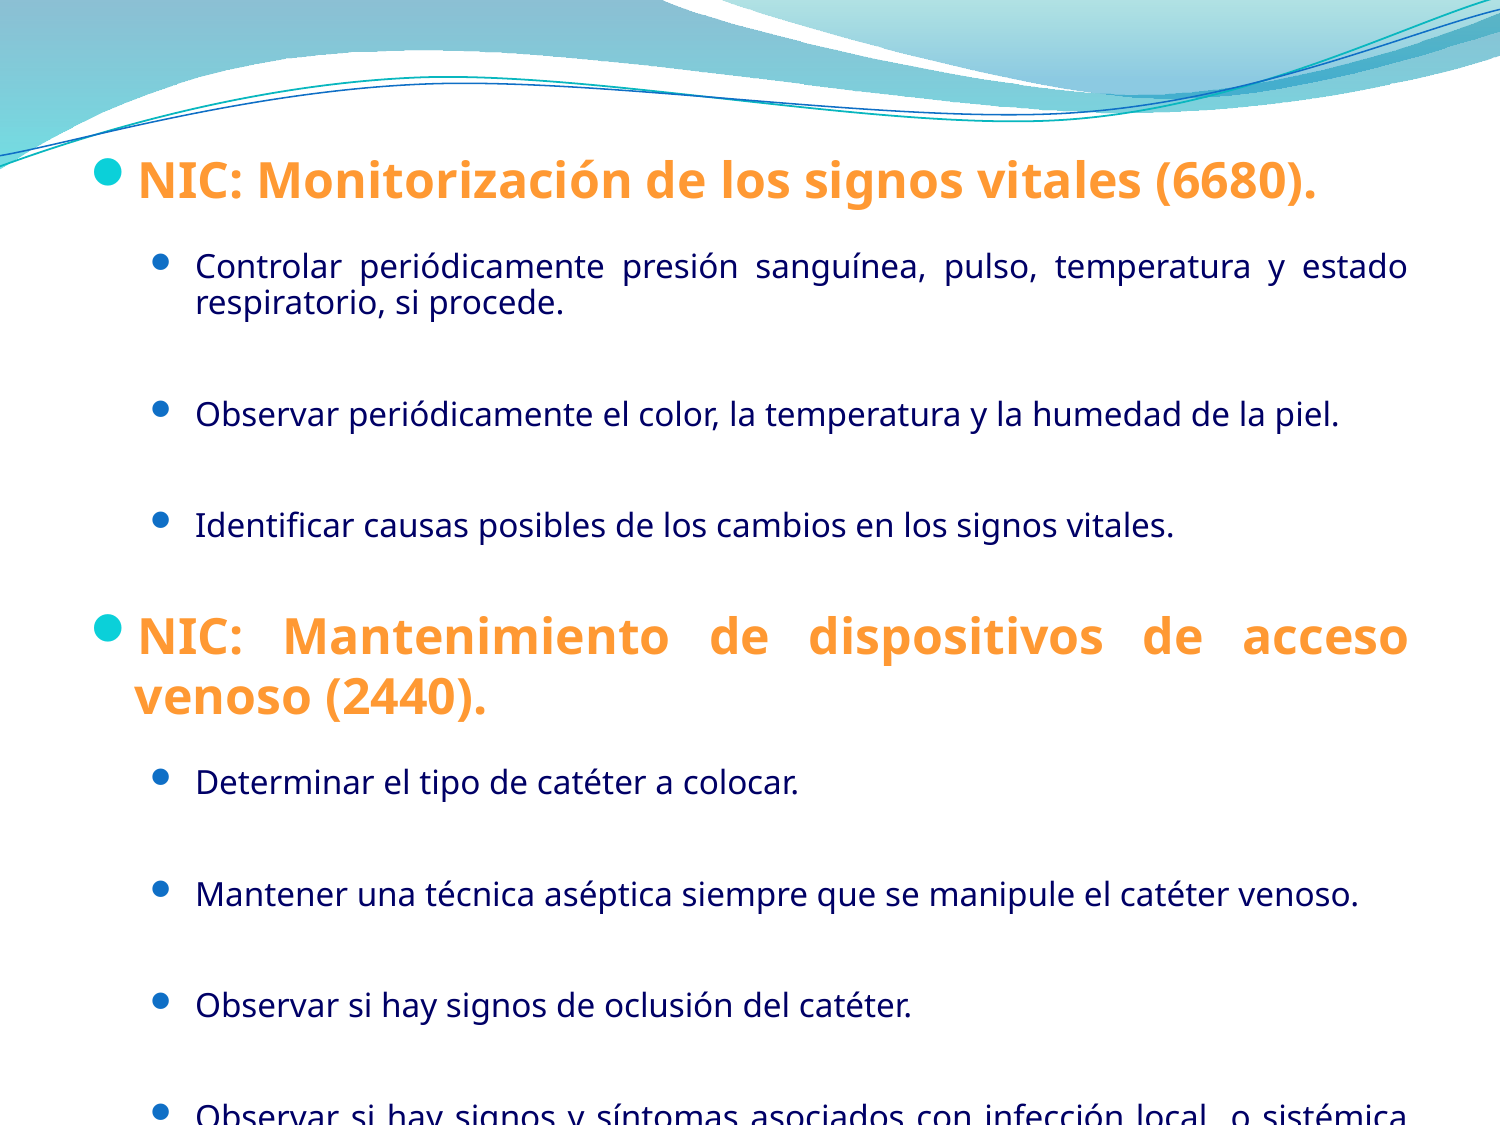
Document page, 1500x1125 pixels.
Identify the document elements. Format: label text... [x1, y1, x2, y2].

list NIC: Monitorización de los signos vitales (6680). Controlar periódicamente presión sanguínea, pulso, temperatura y estado respiratorio, si procede. Observar periódicamente el color, la temperatura y la humedad de la piel. Identificar causas posibles de los cambios en los signos vitales. NIC: Mantenimiento de dispositivos de acceso venoso (2440). Determinar el tipo de catéter a colocar. Mantener una técnica aséptica siempre que se manipule el catéter venoso. Observar si hay signos de oclusión del catéter. Observar si hay signos y síntomas asociados con infección local o sistémica (enrojecimiento, tumefacción, sensibilidad, fiebre, malestar). [74, 113, 1426, 1125]
